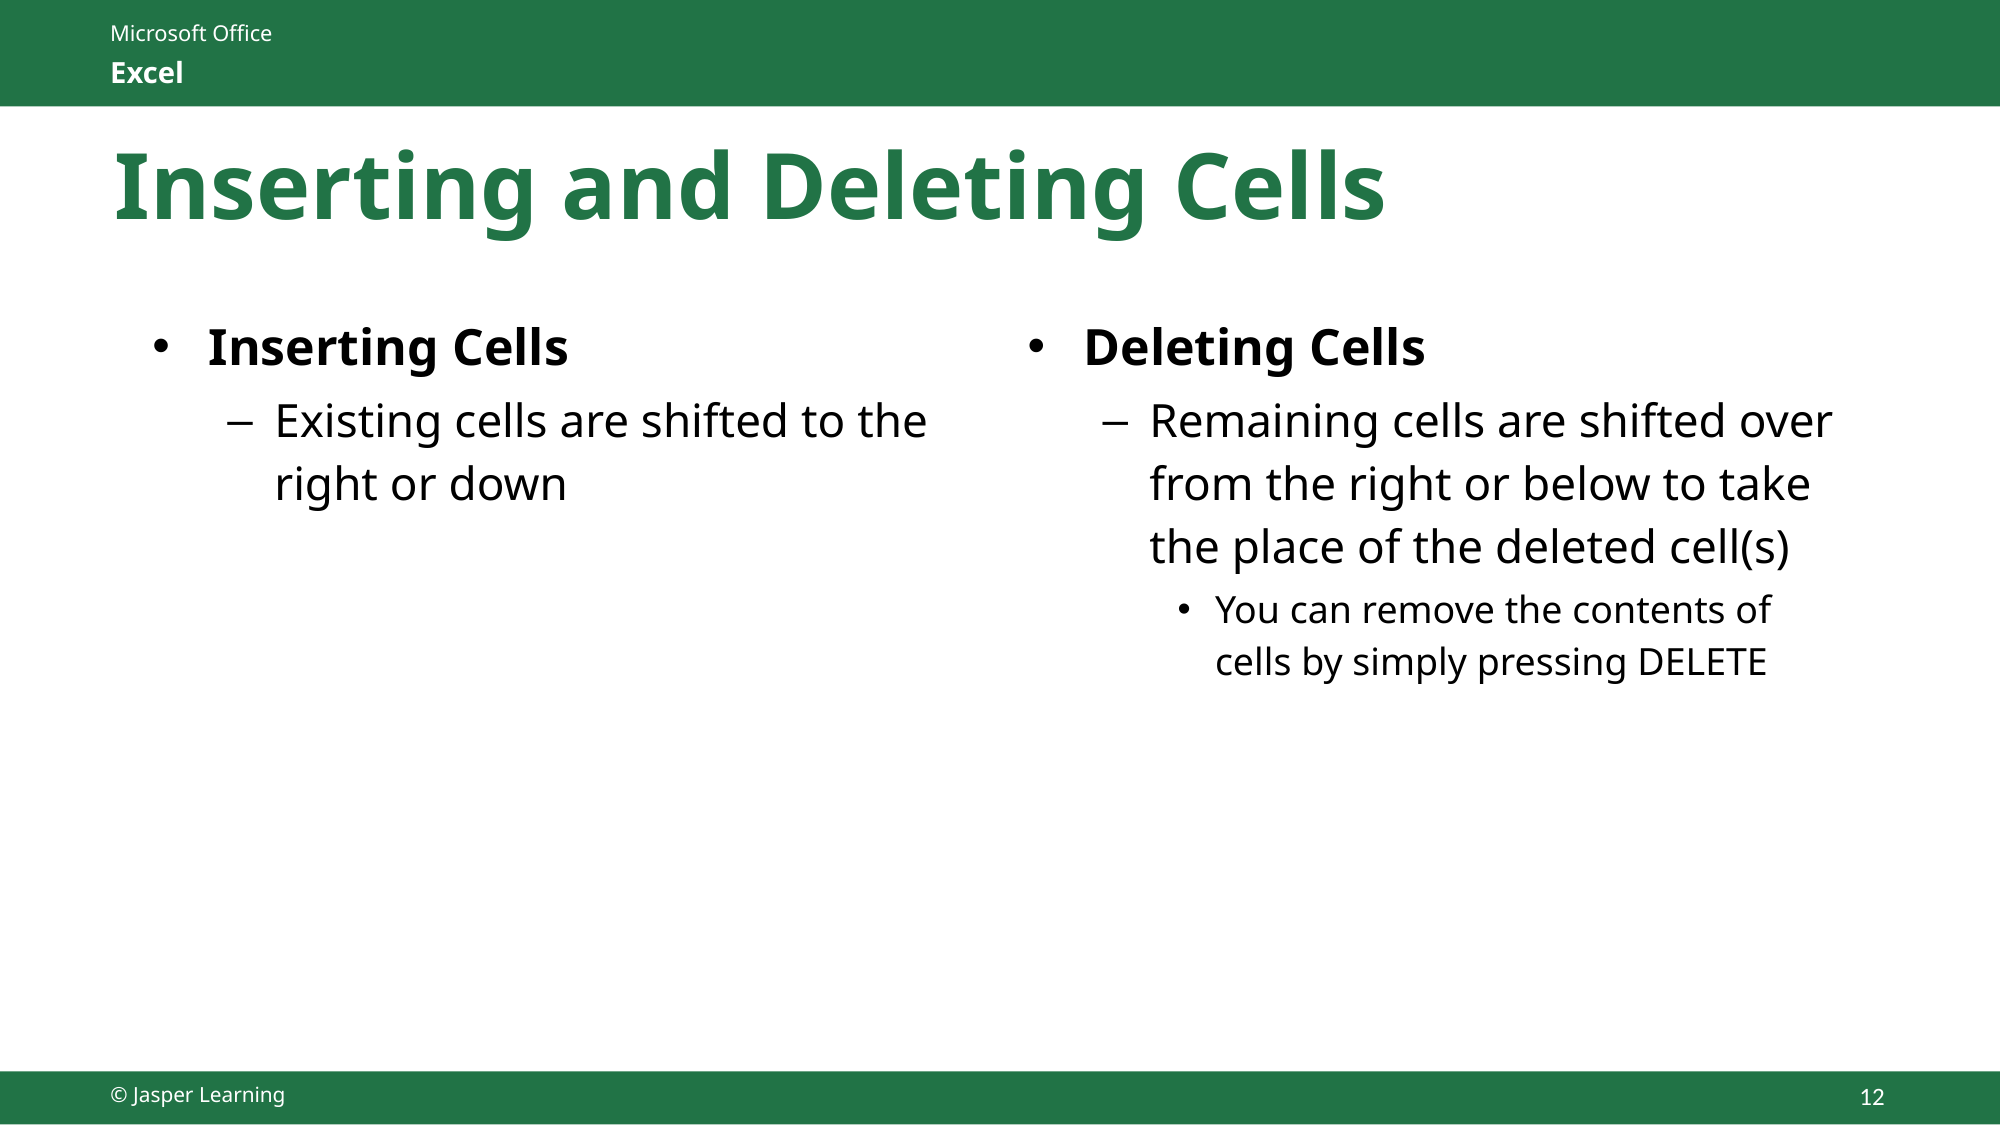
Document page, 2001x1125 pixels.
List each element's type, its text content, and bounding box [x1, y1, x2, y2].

slide_number 12 [1433, 1065, 1900, 1125]
title Inserting and Deleting Cells [99, 118, 1866, 248]
list Deleting Cells Remaining cells are shifted over from the right or below to take the place of the deleted cell(s) You can remove the contents of cells by simply pressing DELETE [1012, 299, 1863, 1014]
list Inserting Cells Existing cells are shifted to the right or down [137, 299, 988, 1014]
footer © Jasper Learning [95, 1065, 729, 1125]
